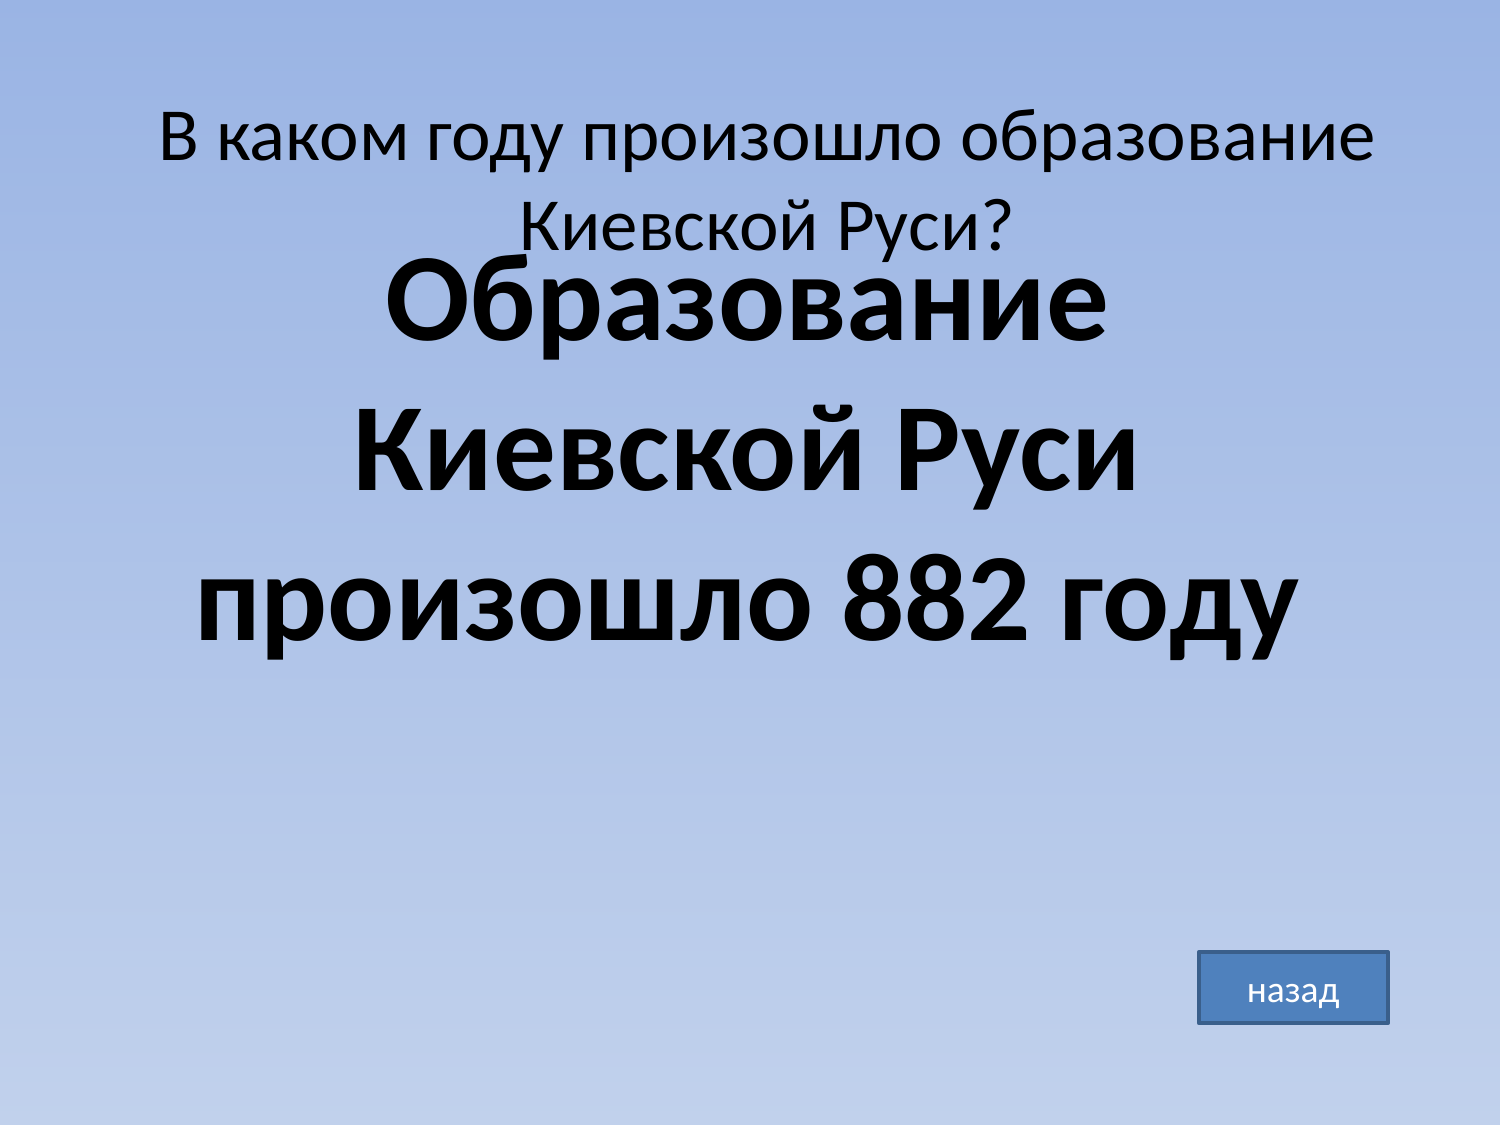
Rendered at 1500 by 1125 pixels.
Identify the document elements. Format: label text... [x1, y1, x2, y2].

text_box назад [1197, 950, 1390, 1025]
text_box В каком году произошло образование Киевской Руси? [64, 78, 1471, 273]
text_box Образование Киевской Руси произошло 882 году [103, 208, 1392, 673]
